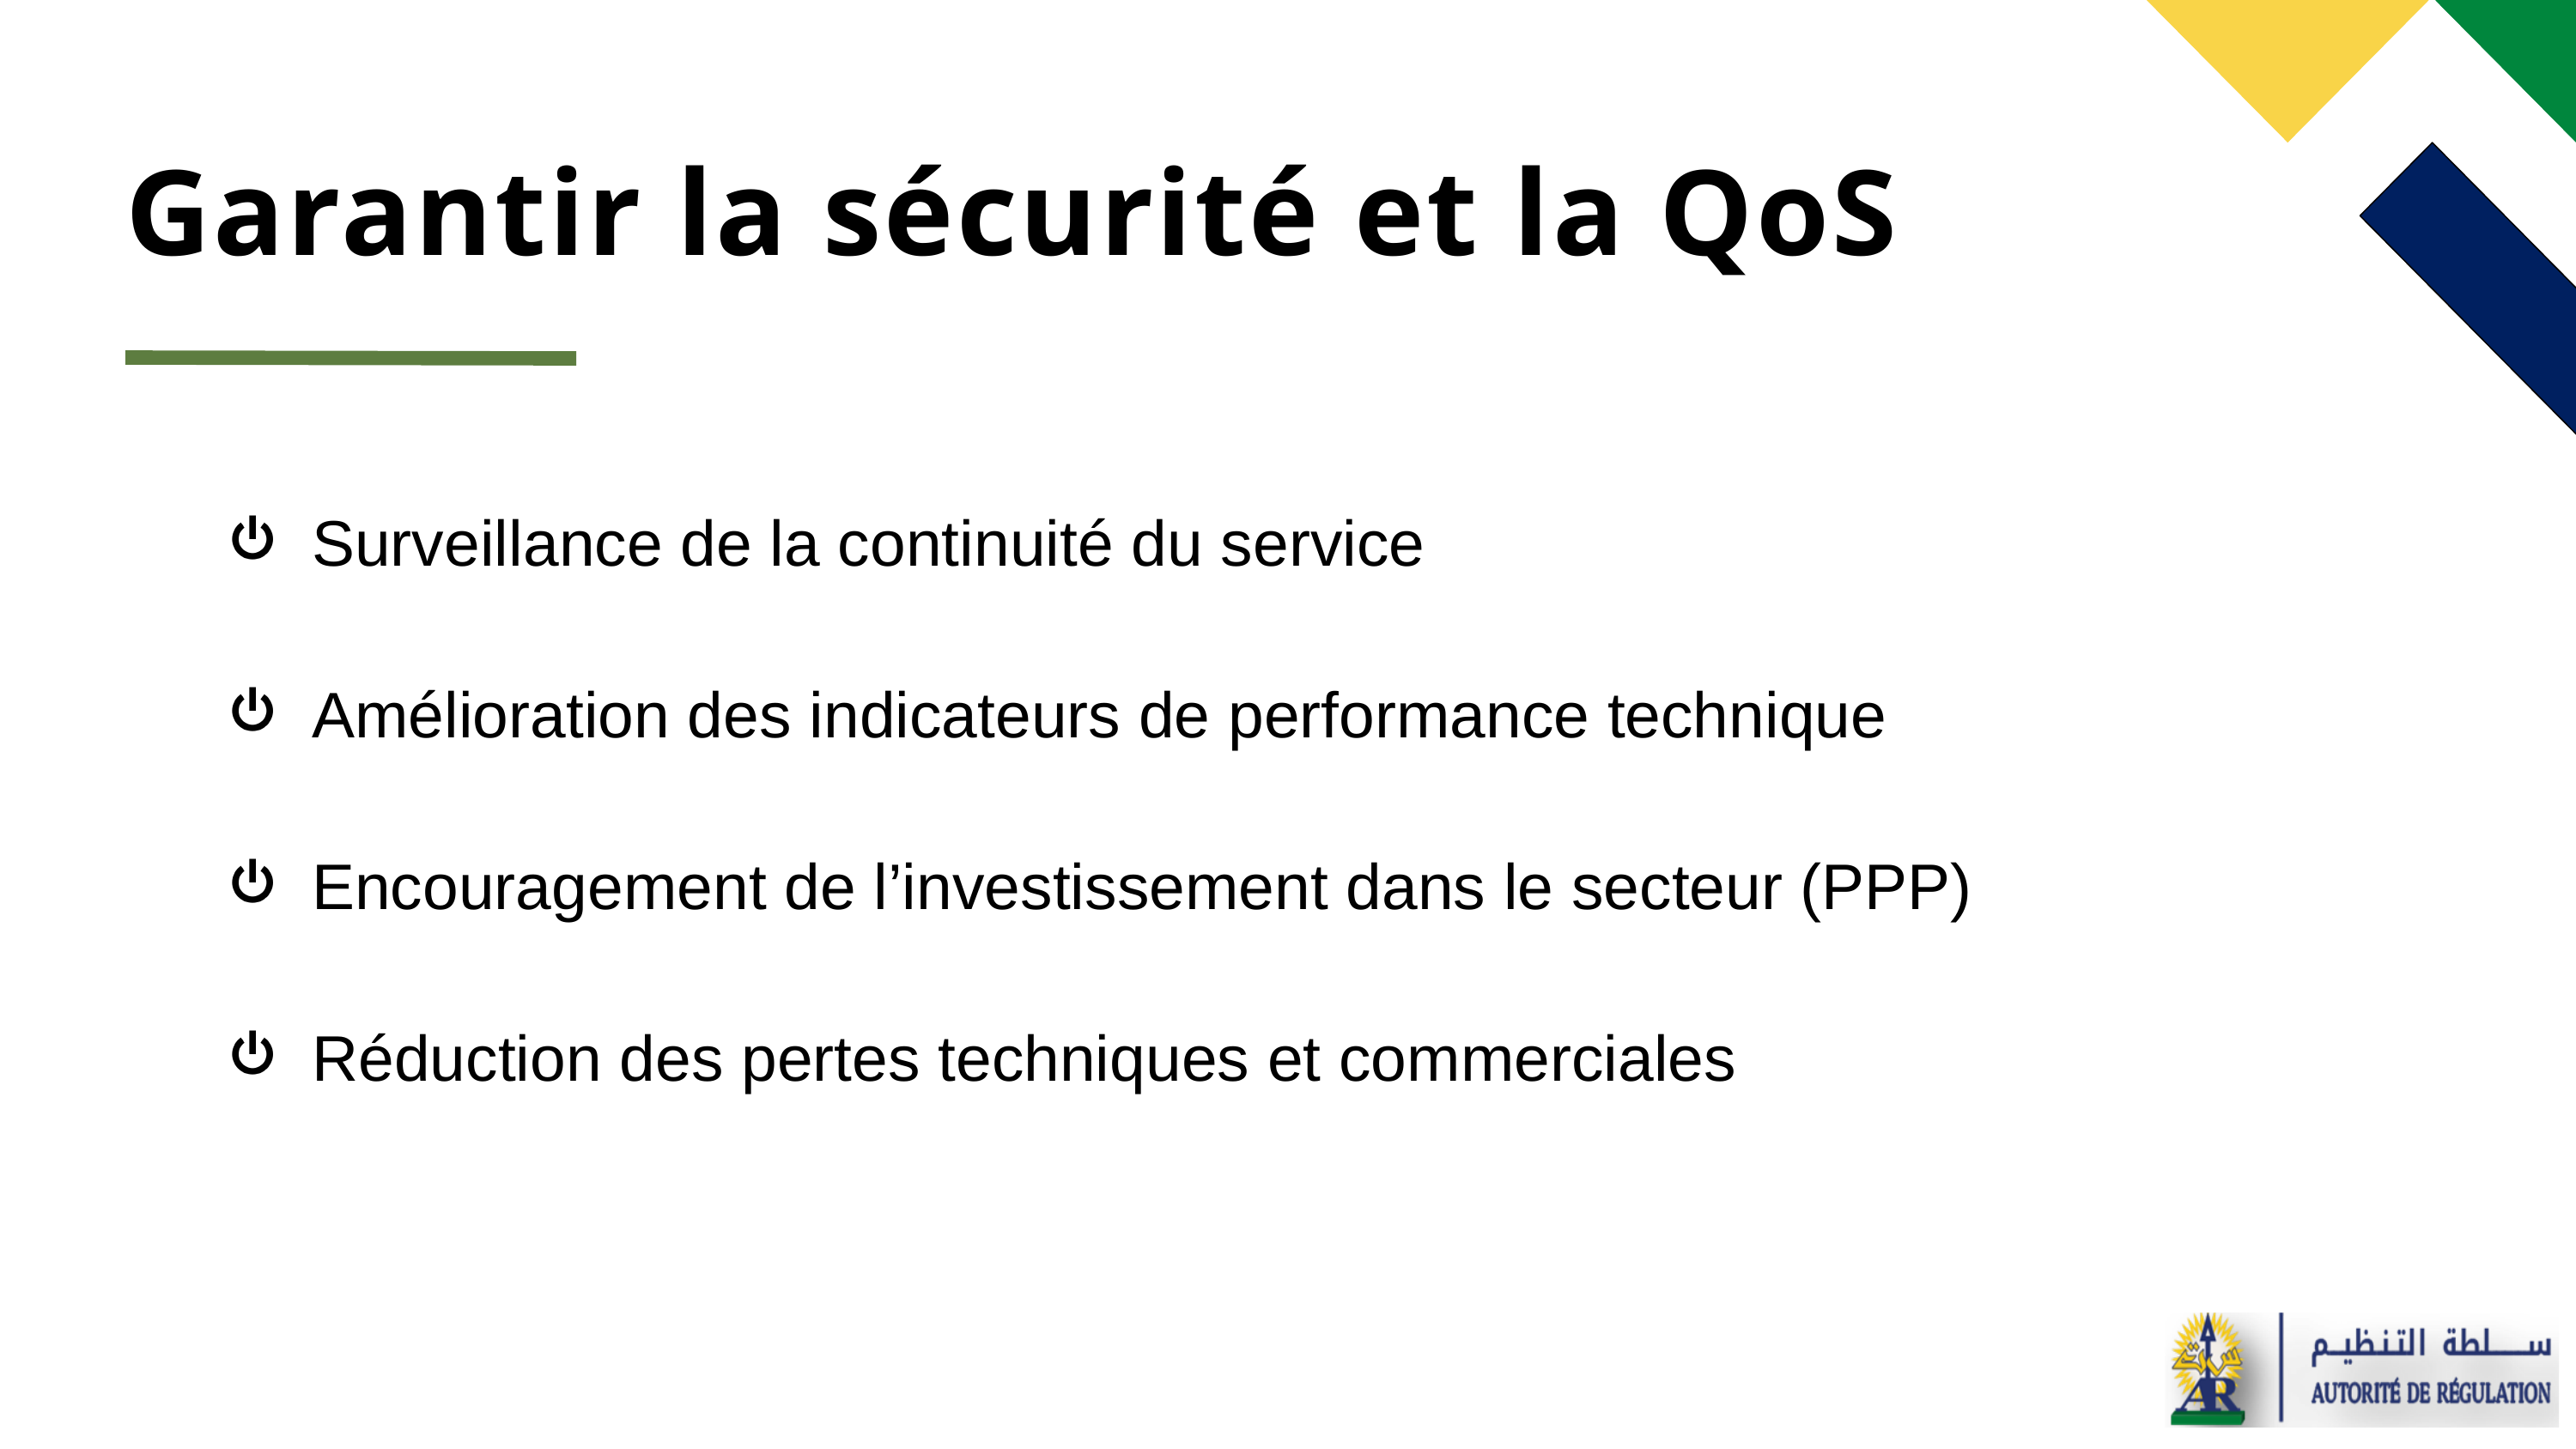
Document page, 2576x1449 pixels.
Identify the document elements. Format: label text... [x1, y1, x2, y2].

picture [227, 512, 278, 563]
picture [227, 855, 278, 906]
picture [227, 683, 278, 735]
picture [227, 1027, 278, 1078]
title Garantir la sécurité et la QoS [125, 0, 2192, 278]
text_box Surveillance de la continuité du service Amélioration des indicateurs de performance technique Encouragement de l’investissement dans le secteur (PPP) Réduction des pertes techniques et commerciales [214, 402, 2576, 1102]
picture [2165, 1313, 2560, 1428]
